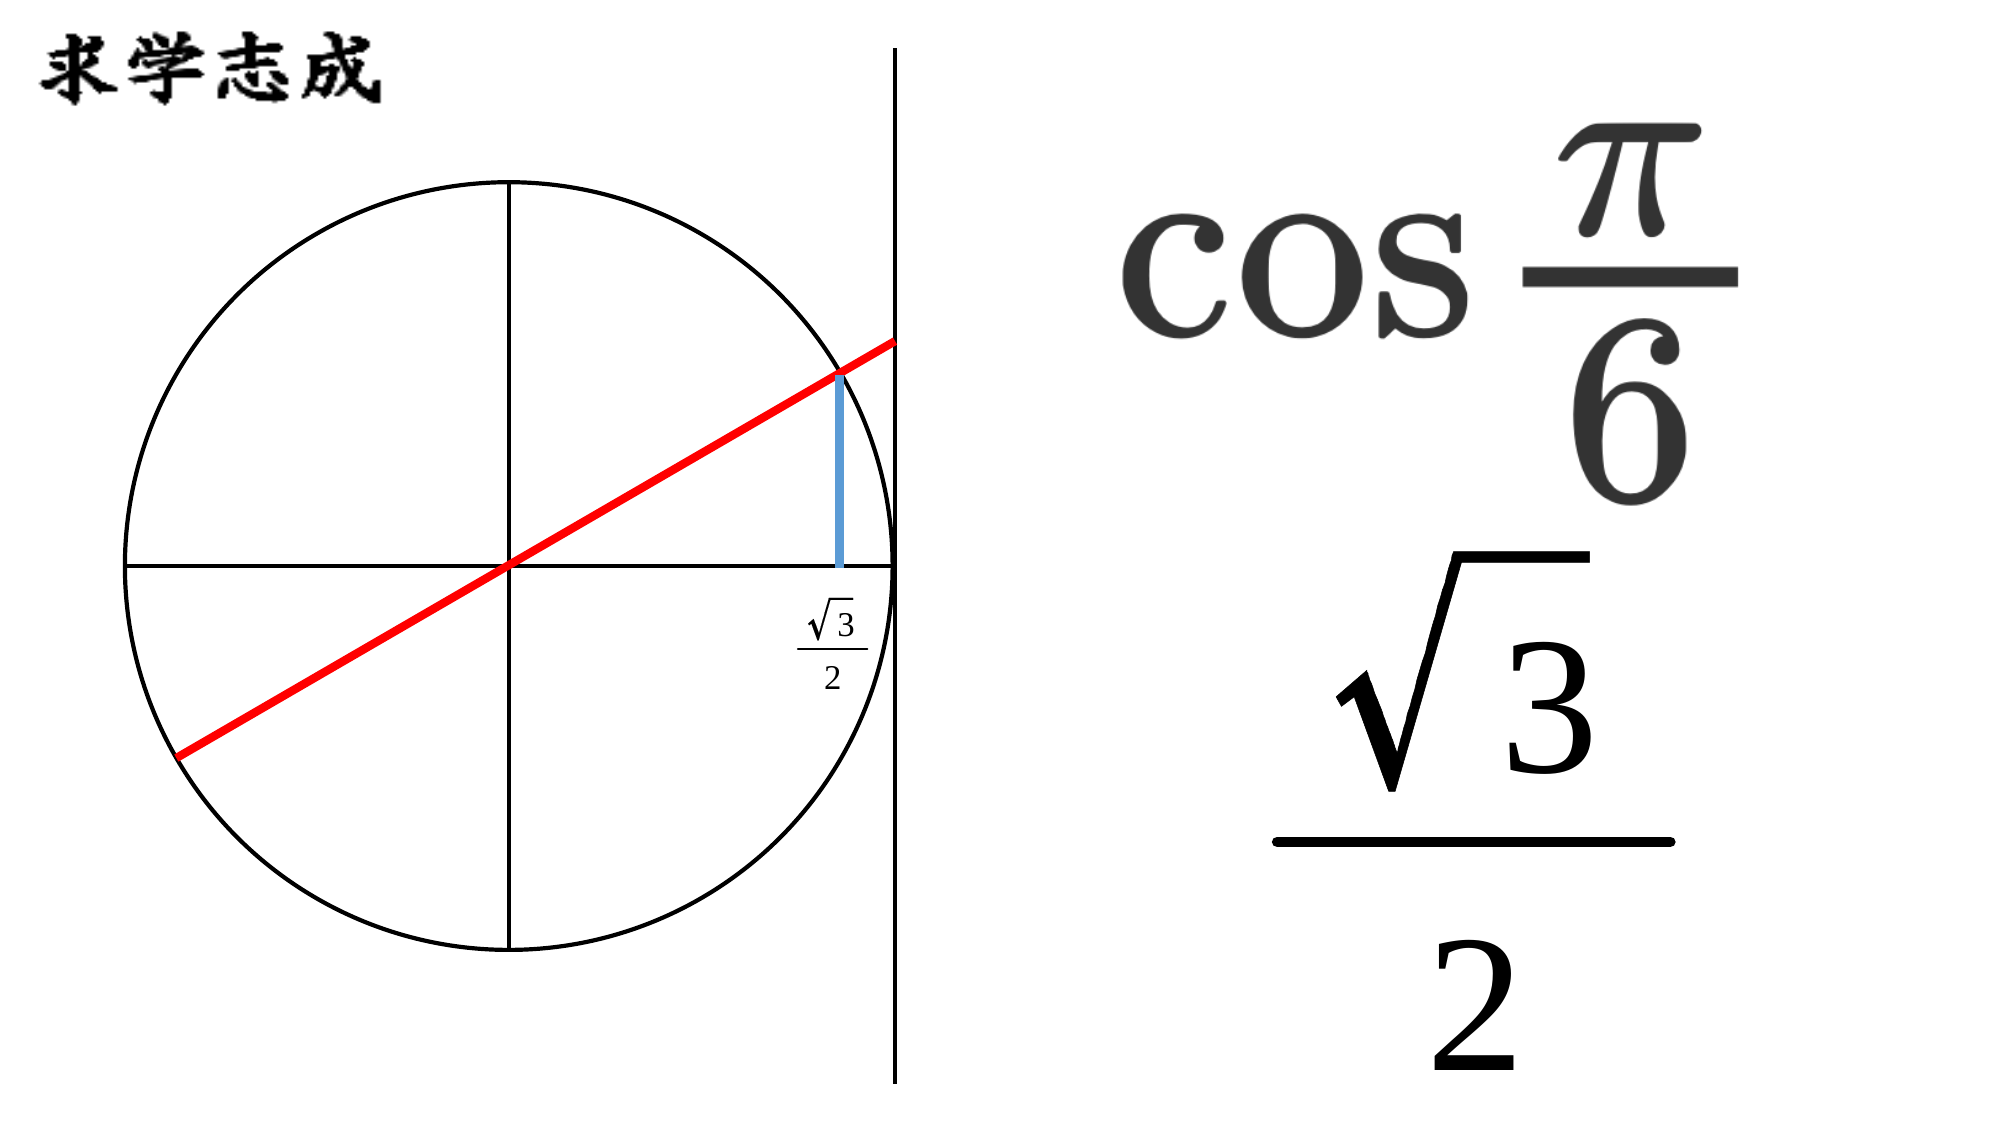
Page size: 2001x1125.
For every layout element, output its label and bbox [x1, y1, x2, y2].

text_box [196, 181, 822, 341]
text_box [793, 597, 873, 700]
text_box [1255, 567, 1697, 1125]
picture [18, 0, 403, 166]
text_box [123, 372, 843, 951]
text_box [176, 341, 896, 758]
picture [1062, 61, 1801, 567]
